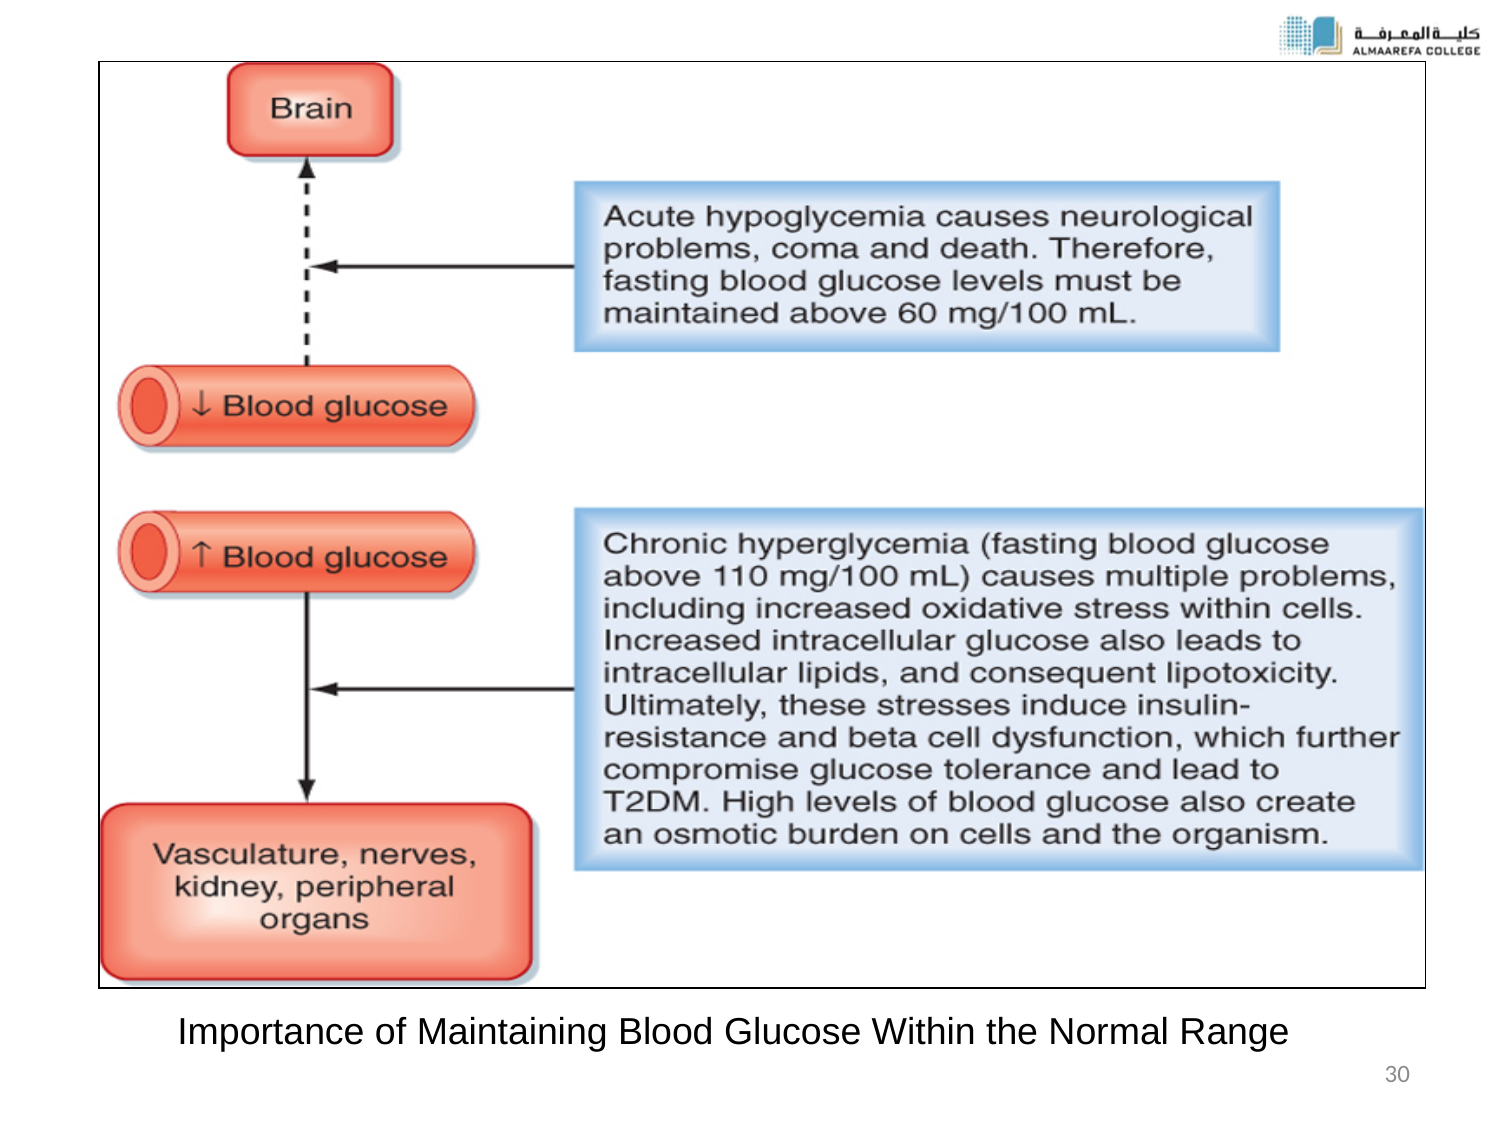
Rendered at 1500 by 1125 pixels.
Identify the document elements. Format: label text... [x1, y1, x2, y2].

slide_number 30 [1074, 1042, 1425, 1103]
text_box Importance of Maintaining Blood Glucose Within the Normal Range [162, 999, 1363, 1060]
picture [99, 6, 1485, 988]
